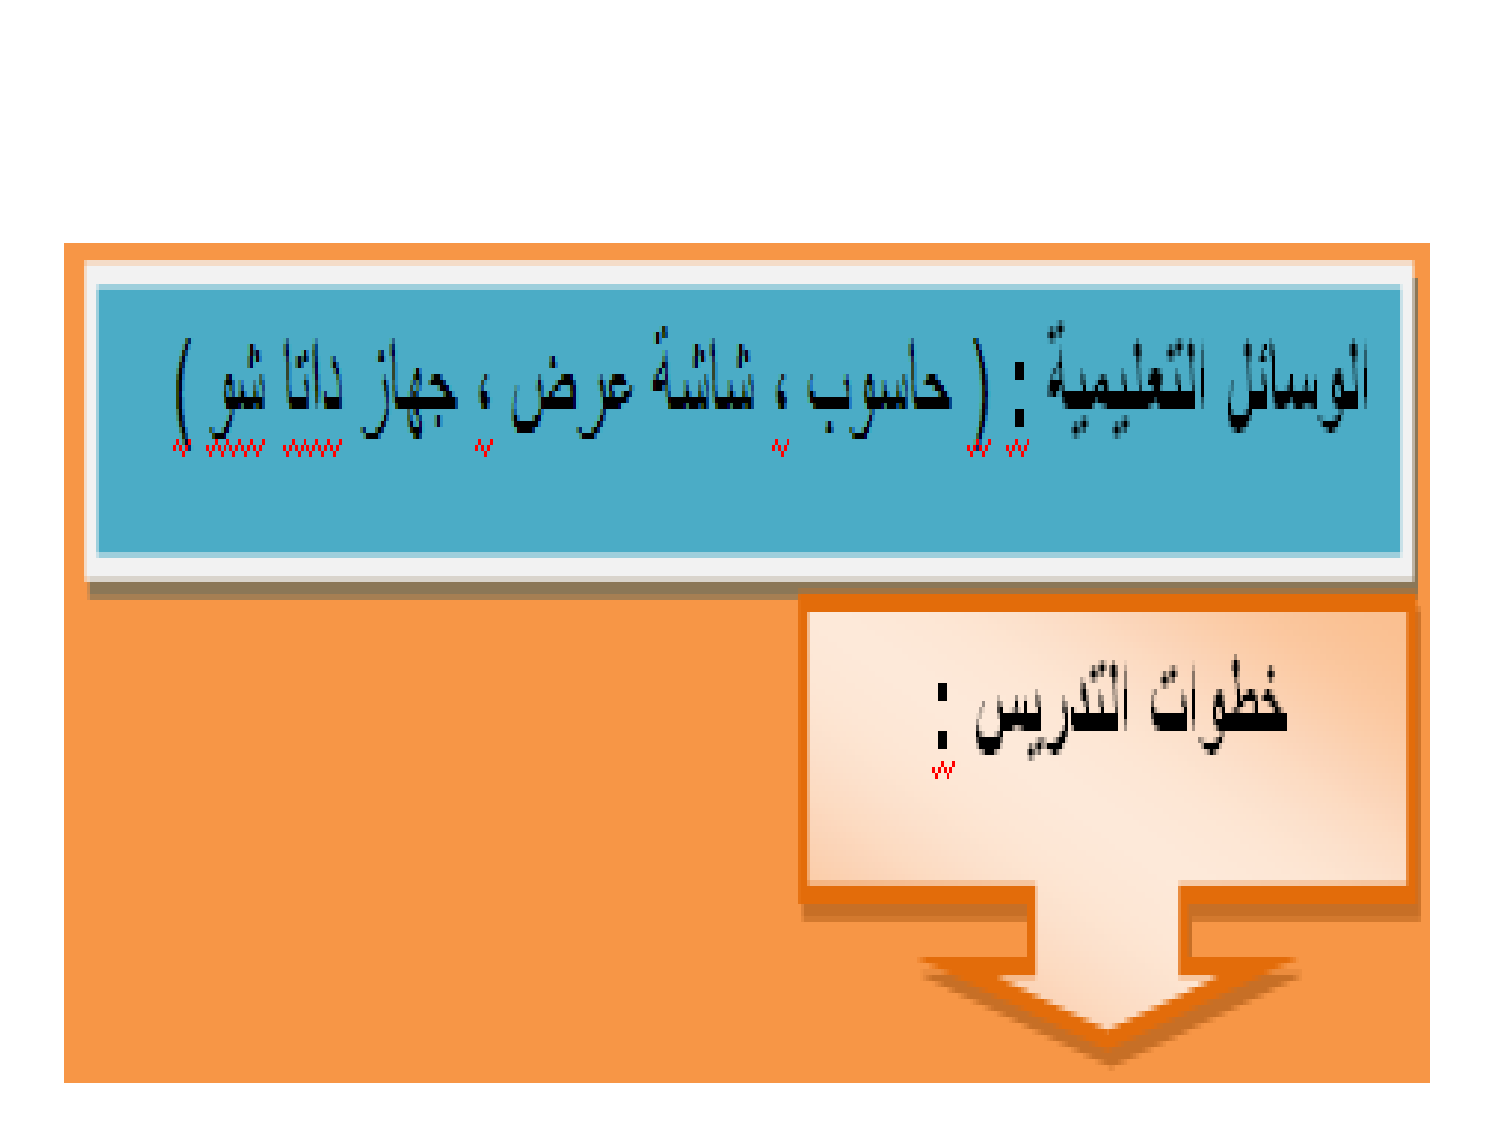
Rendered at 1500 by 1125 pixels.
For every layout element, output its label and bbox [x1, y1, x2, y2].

list [64, 243, 1430, 1083]
